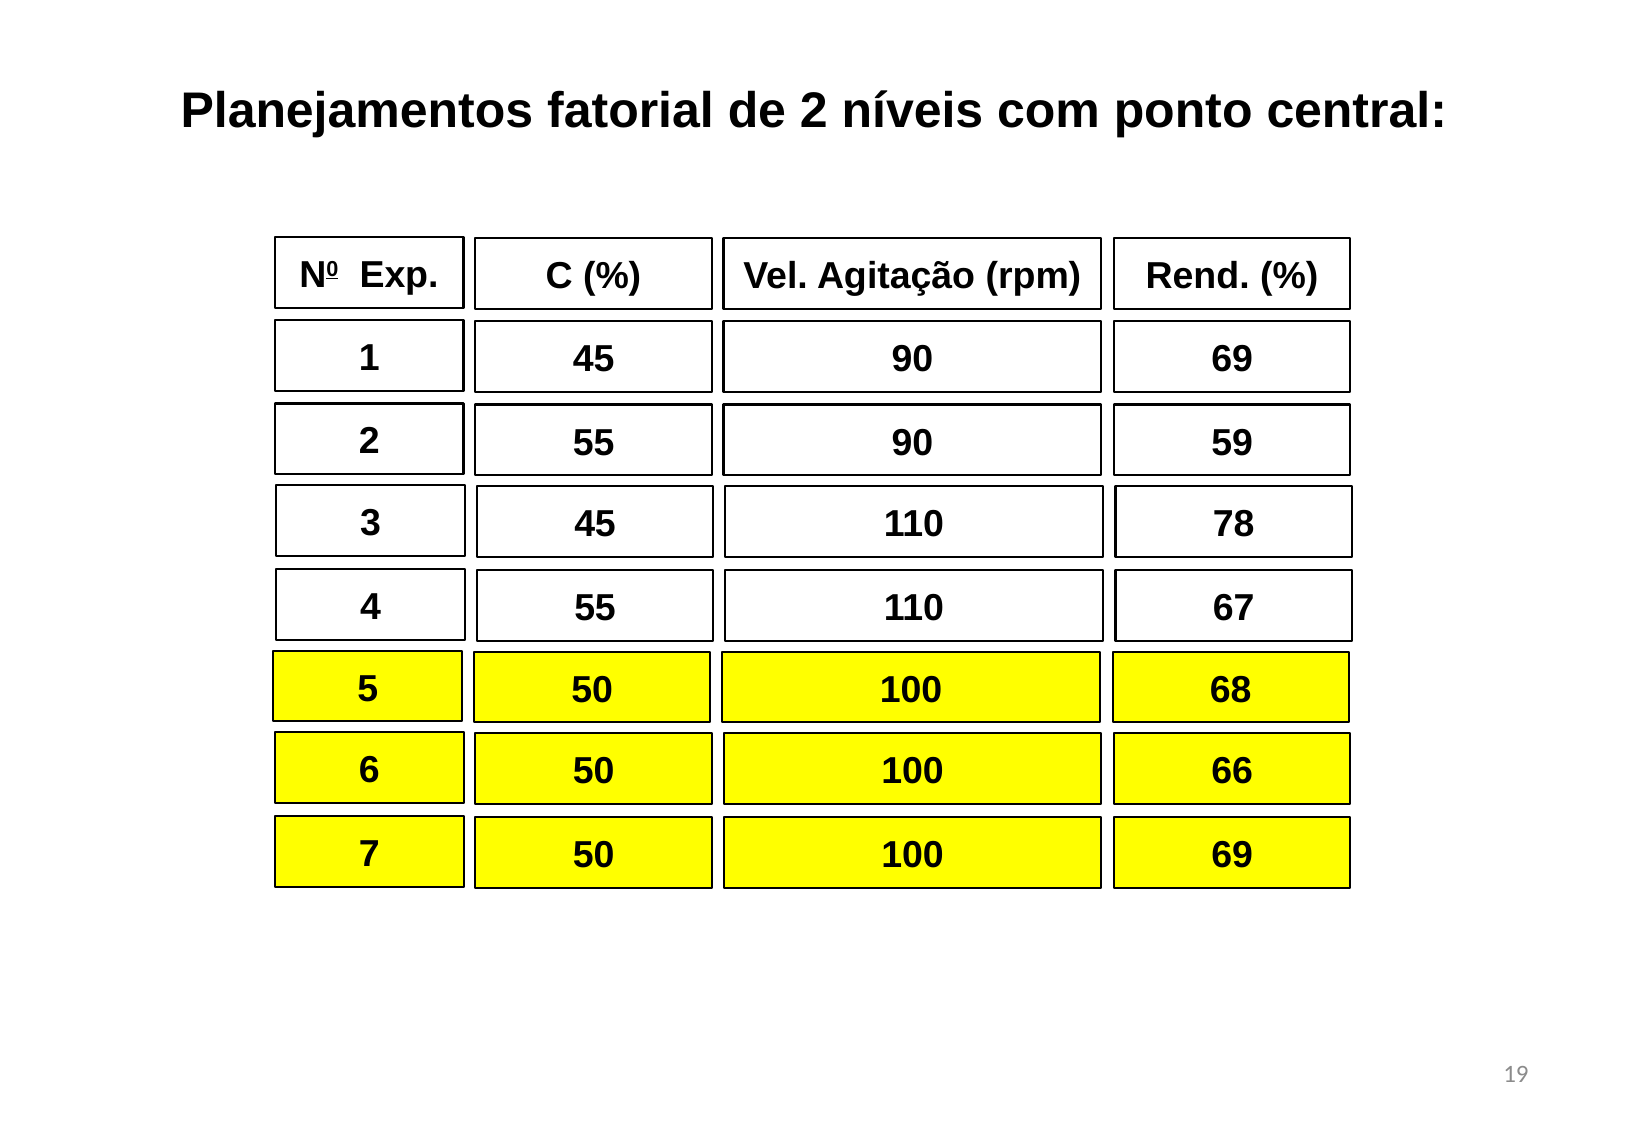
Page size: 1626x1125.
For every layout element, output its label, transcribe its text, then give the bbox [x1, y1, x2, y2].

slide_number 19 [1164, 1042, 1544, 1103]
text_box Planejamentos fatorial de 2 níveis com ponto central: [165, 66, 1460, 149]
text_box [272, 236, 1352, 888]
